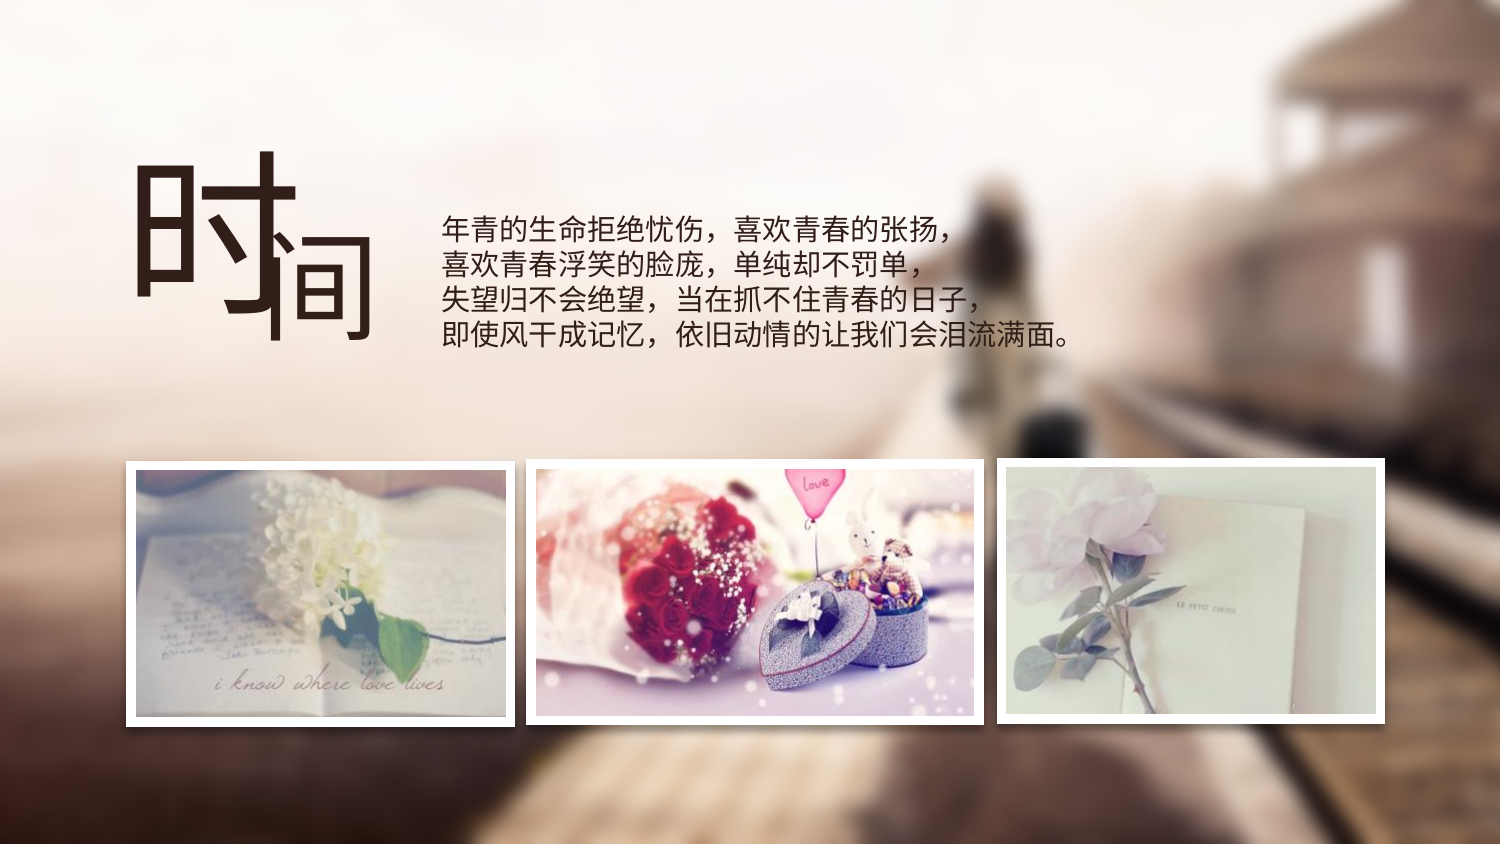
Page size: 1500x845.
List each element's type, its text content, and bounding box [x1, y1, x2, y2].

text_box 时 [108, 114, 318, 345]
text_box 年青的生命拒绝忧伤，喜欢青春的张扬， 喜欢青春浮笑的脸庞，单纯却不罚单， 失望归不会绝望，当在抓不住青春的日子， 即使风干成记忆，依旧动情的让我们会泪流满面。 [426, 204, 1313, 359]
picture [0, 0, 1500, 844]
text_box 间 [245, 204, 396, 363]
